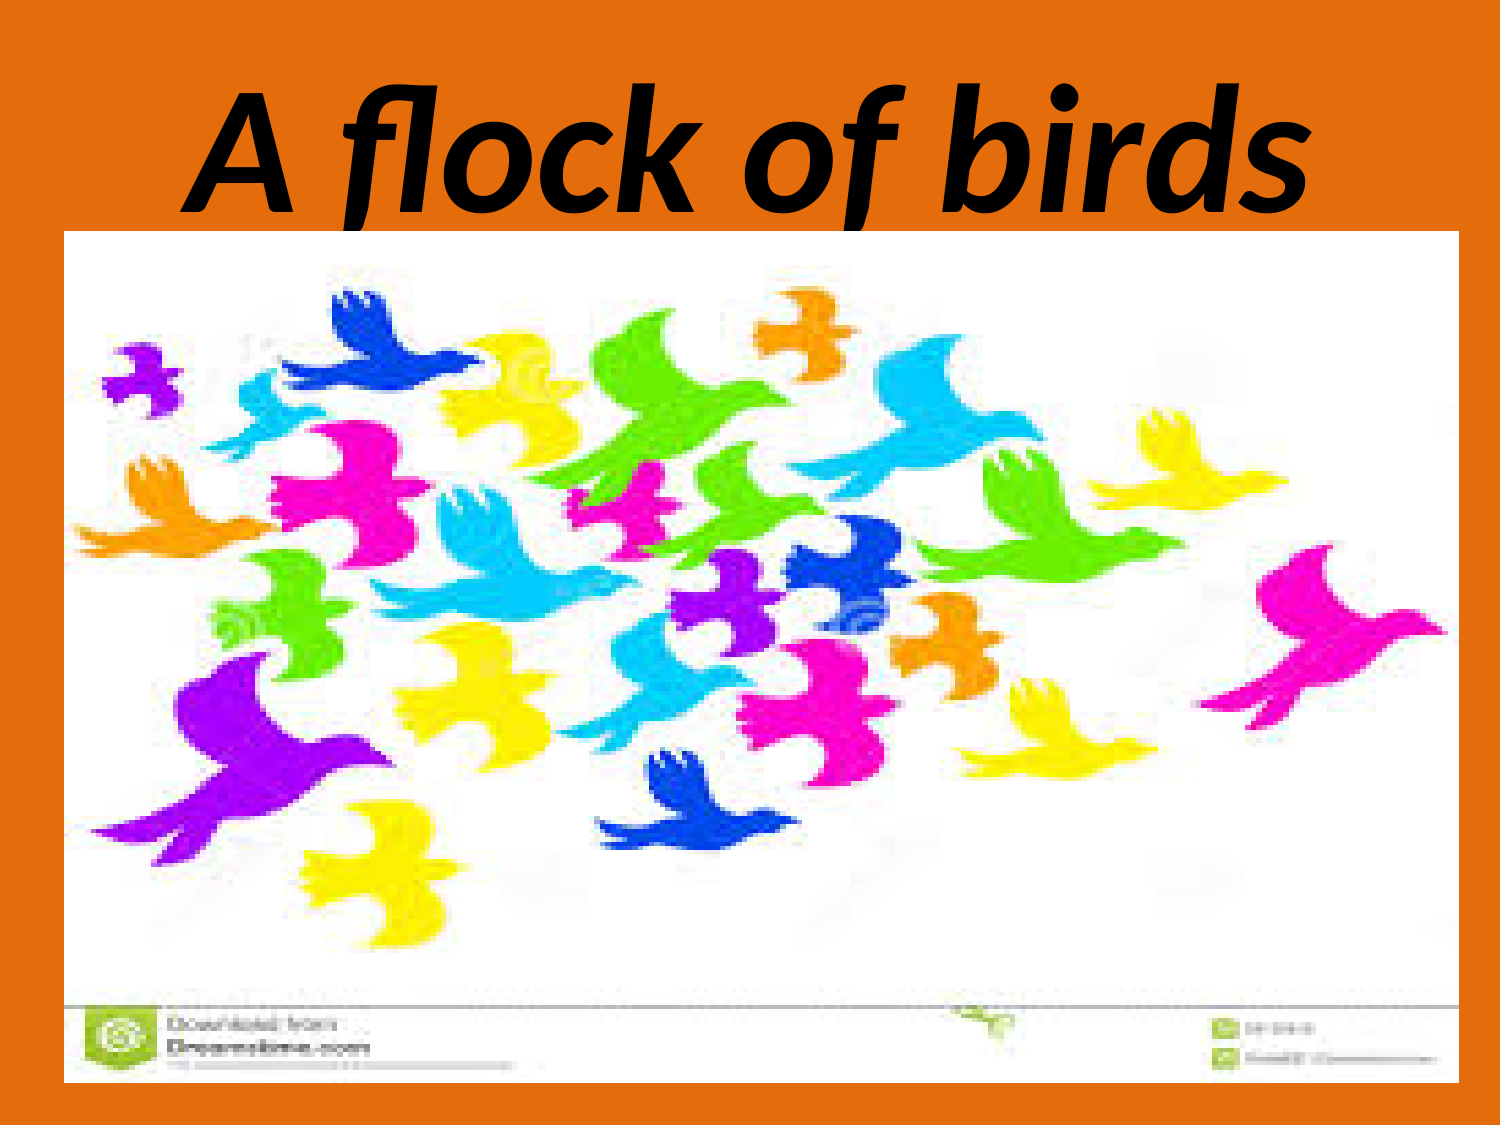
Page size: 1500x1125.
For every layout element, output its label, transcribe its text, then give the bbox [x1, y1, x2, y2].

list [64, 231, 1459, 1083]
title A flock of birds [75, 45, 1425, 230]
